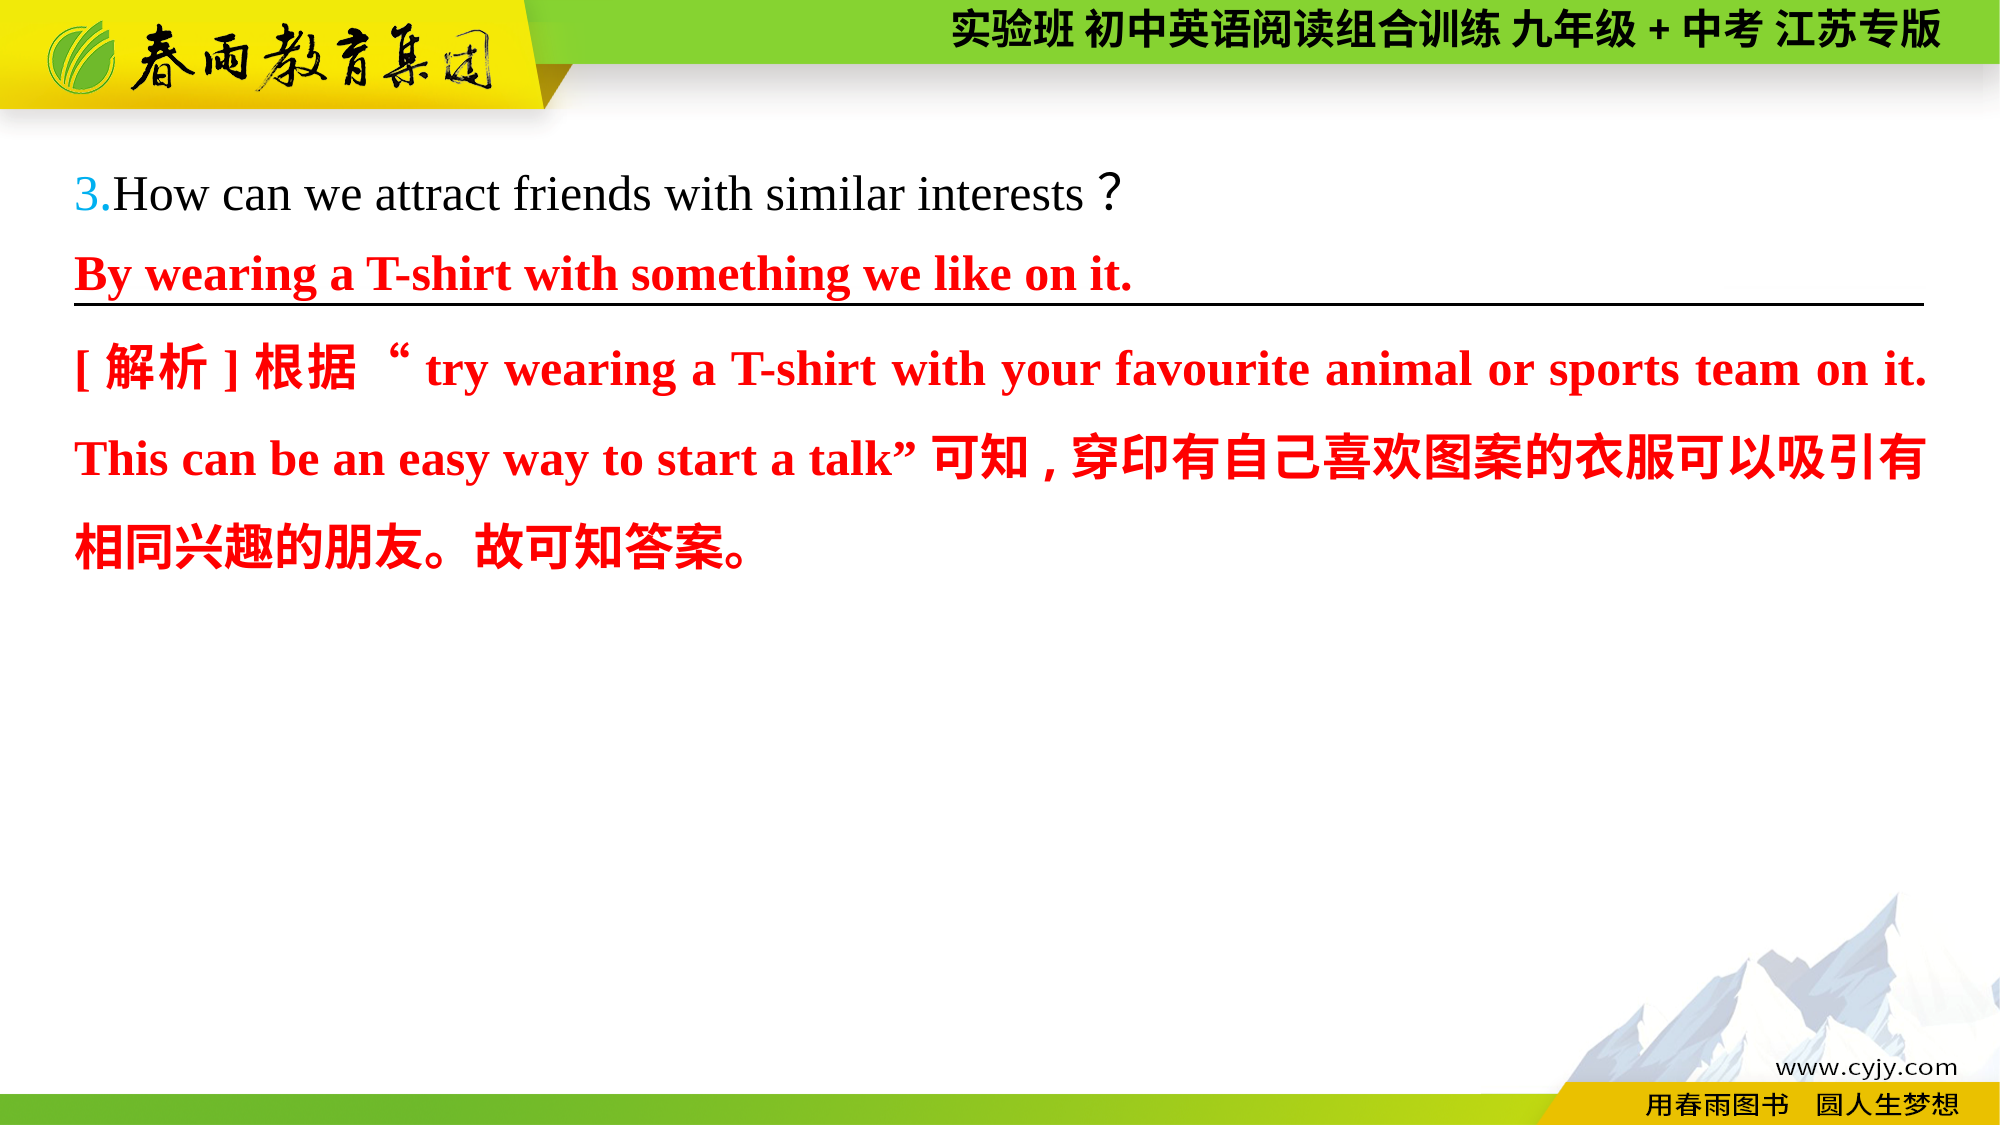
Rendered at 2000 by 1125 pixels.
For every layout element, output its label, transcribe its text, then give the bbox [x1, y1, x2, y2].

text_box [解析]根据“try wearing a T-shirt with your favourite animal or sports team on it. This can be an easy way to start a talk”可知,穿印有自己喜欢图案的衣服可以吸引有相同兴趣的朋友。故可知答案。 [59, 297, 1944, 583]
text_box By wearing a T-shirt with something we like on it. [59, 203, 1944, 297]
list 3.How can we attract friends with similar interests？ ———————— —— ———— ———— [59, 122, 1944, 203]
picture [0, 0, 2000, 1125]
